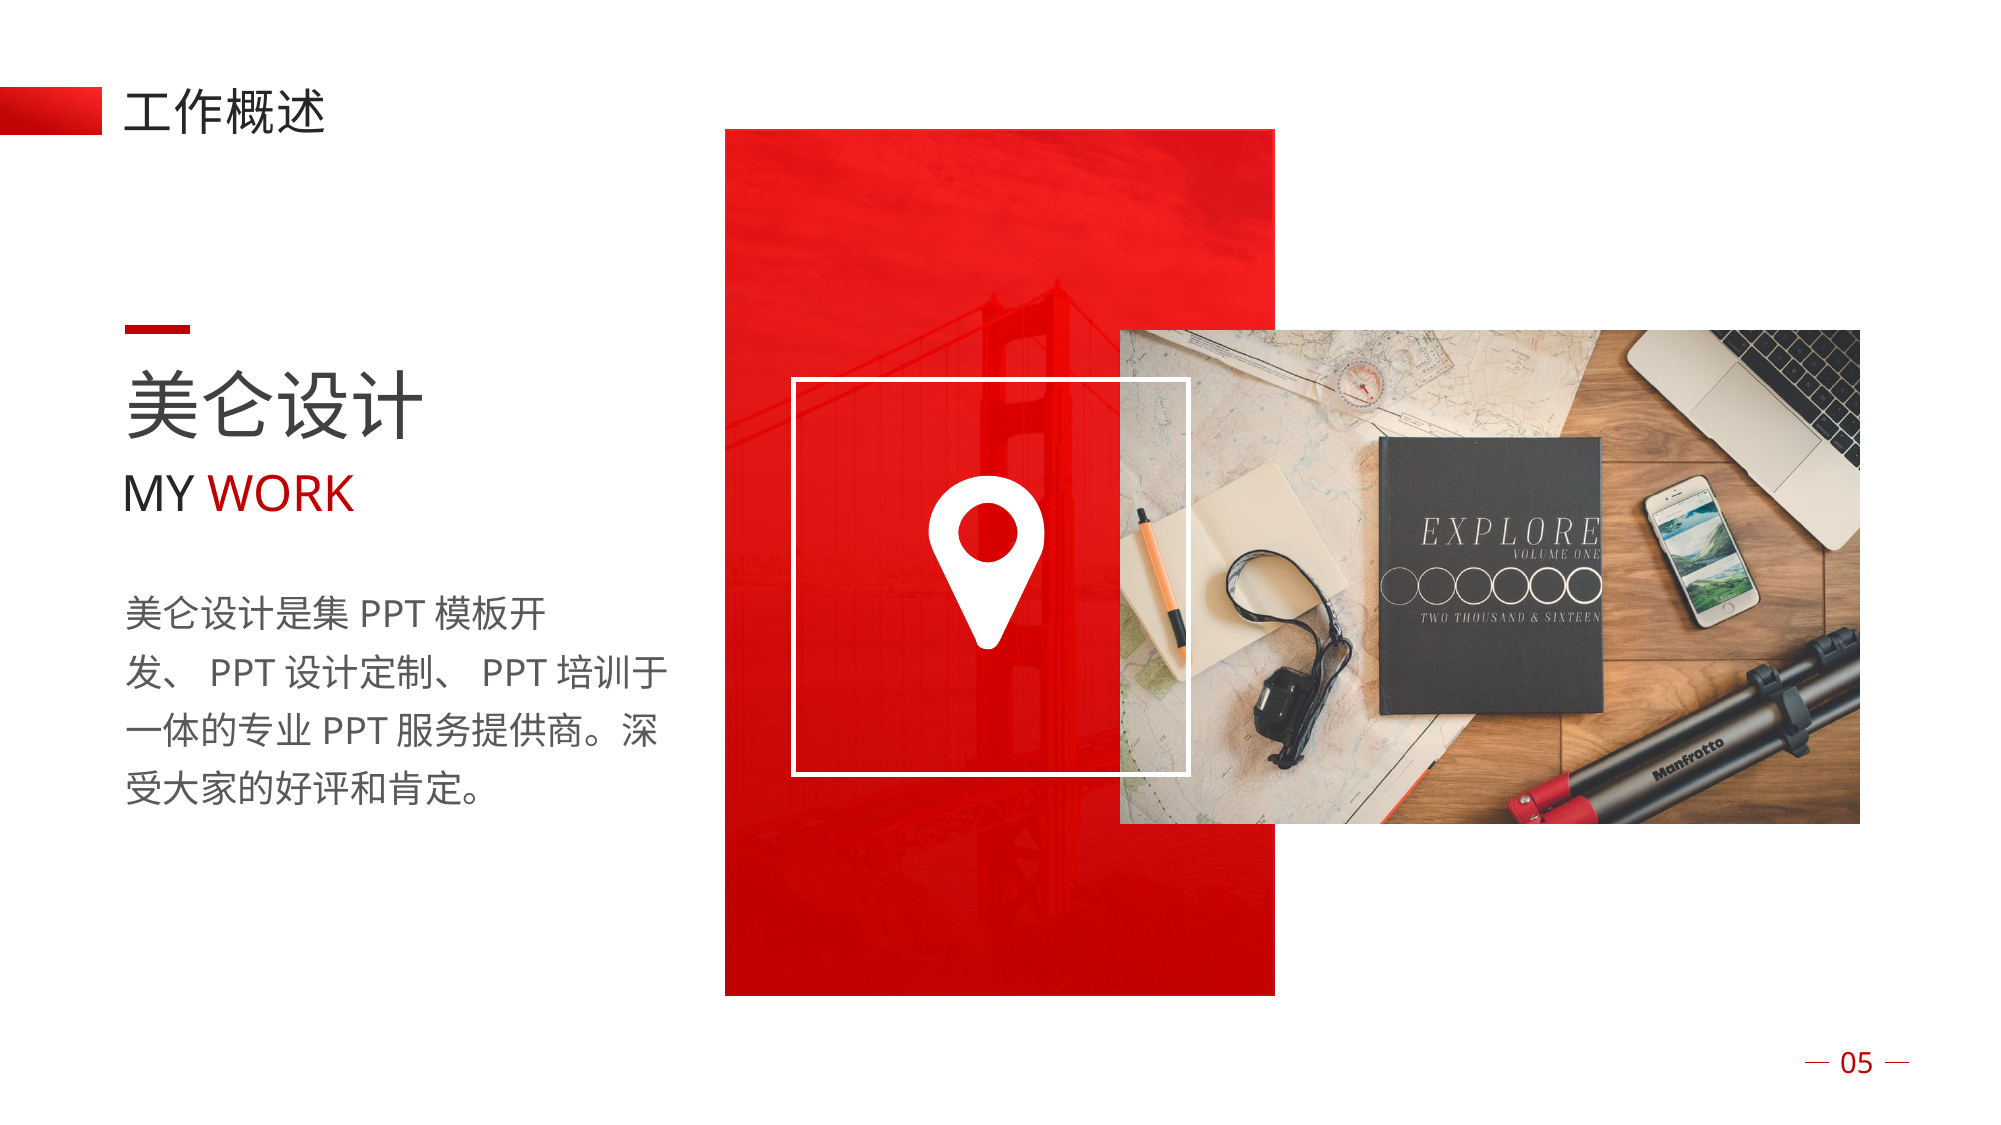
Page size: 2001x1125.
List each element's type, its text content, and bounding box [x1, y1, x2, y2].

text_box 工作概述 [101, 72, 348, 148]
text_box 美仑设计 [110, 351, 457, 456]
text_box 05 [1820, 1037, 1894, 1088]
text_box 美仑设计是集PPT模板开发、PPT设计定制、PPT培训于一体的专业PPT服务提供商。深受大家的好评和肯定。 [110, 569, 705, 818]
text_box [725, 129, 1275, 997]
text_box MY WORK [106, 454, 453, 529]
text_box [0, 86, 101, 135]
picture [726, 131, 1860, 994]
